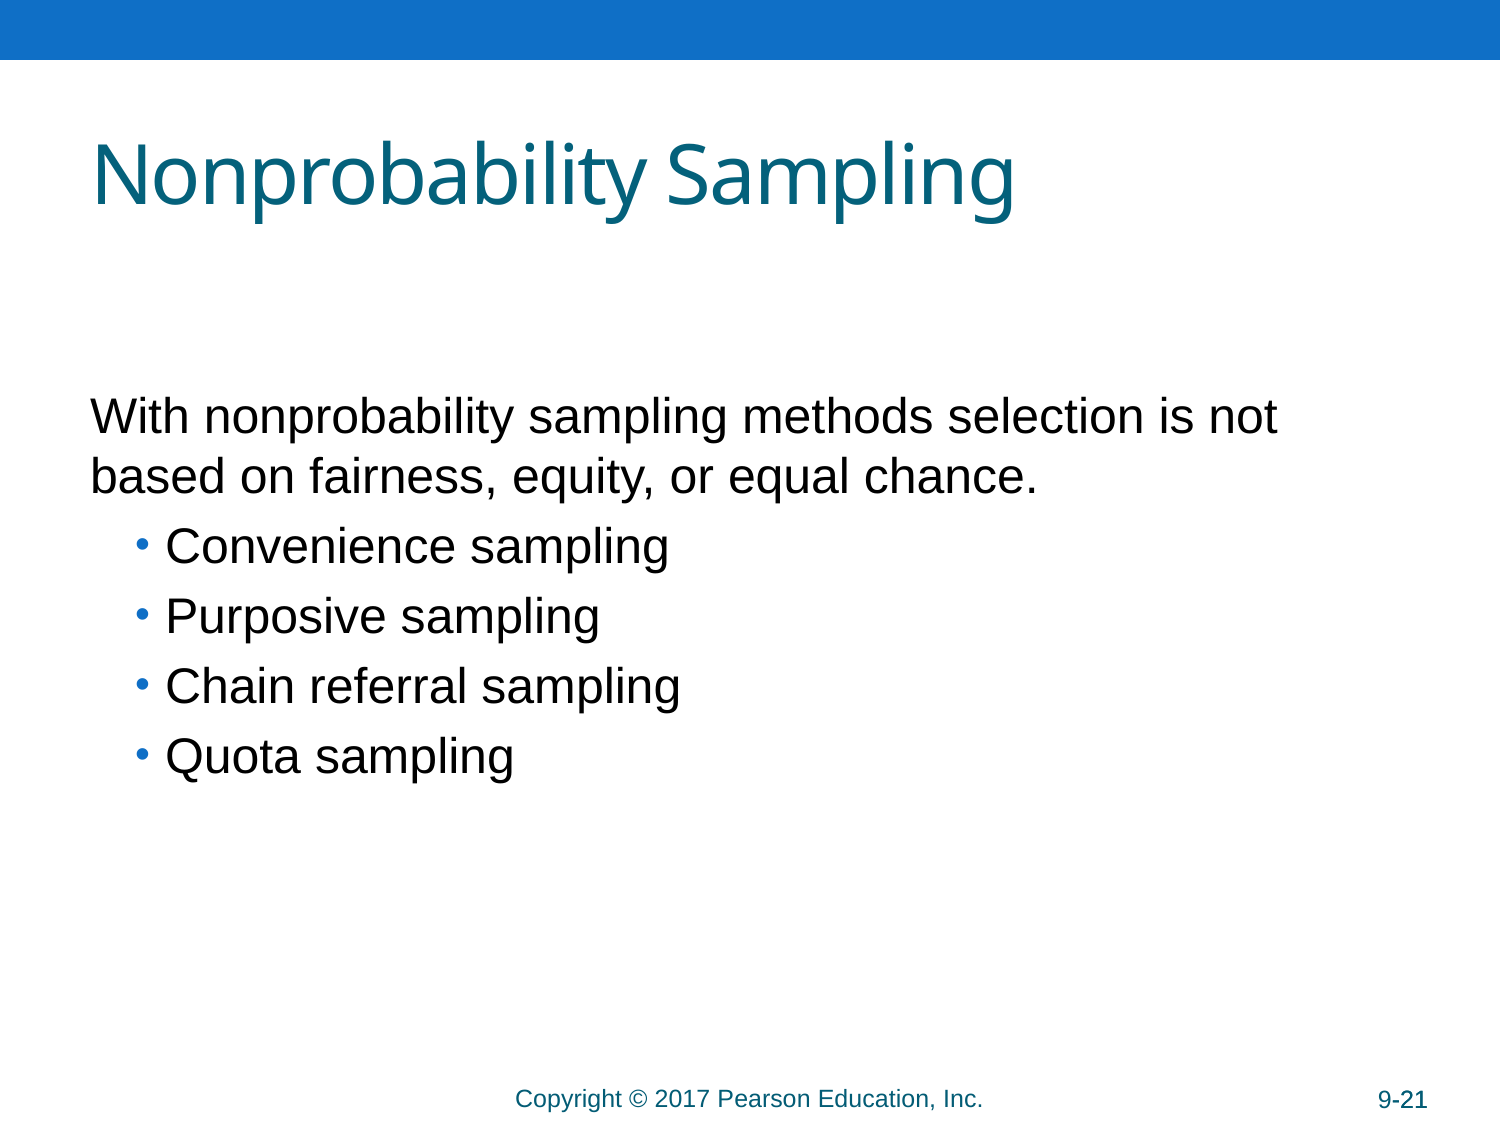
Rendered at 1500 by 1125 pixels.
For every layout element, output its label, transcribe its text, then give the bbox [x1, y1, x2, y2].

list With nonprobability sampling methods selection is not based on fairness, equity, or equal chance. Convenience sampling Purposive sampling Chain referral sampling Quota sampling [75, 376, 1425, 1125]
title Nonprobability Sampling [75, 90, 1425, 253]
